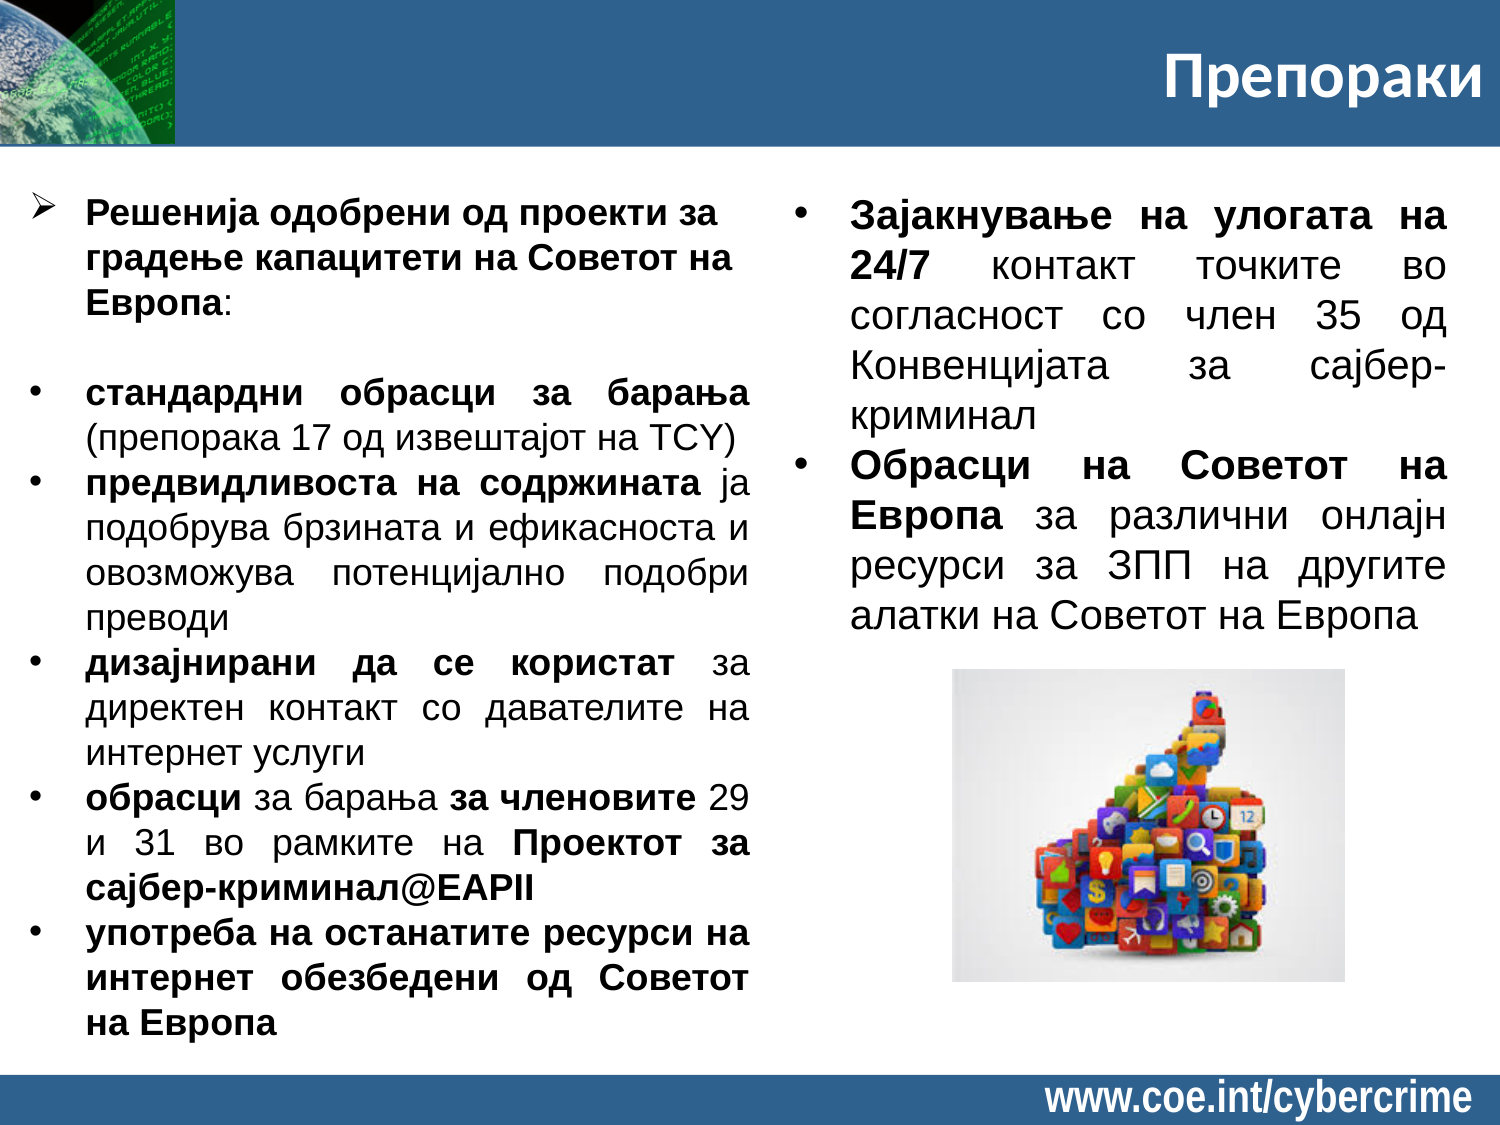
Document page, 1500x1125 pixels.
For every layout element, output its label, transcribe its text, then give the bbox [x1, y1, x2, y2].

picture [0, 0, 175, 144]
text_box [0, 1073, 1030, 1125]
picture [952, 668, 1346, 982]
text_box www.coe.int/cybercrime [1030, 1059, 1500, 1125]
text_box Препораки [177, 0, 1500, 149]
text_box Зајакнување на улогата на 24/7 контакт точките во согласност со член 35 од Конвенцијата за сајбер-криминал Обрасци на Советот на Европа за различни онлајн ресурси за ЗПП на другите алатки на Советот на Европа [778, 180, 1462, 646]
text_box Решенија одобрени од проекти за градење капацитети на Советот на Европа: стандардни обрасци за барања (препорака 17 од извештајот на TCY) предвидливоста на содржината ја подобрува брзината и ефикасноста и овозможува потенцијално подобри преводи дизајнирани да се користат за директен контакт со давателите на интернет услуги обрасци за барања за членовите 29 и 31 во рамките на Проектот за сајбер-криминал@EAPII употреба на останатите ресурси на интернет обезбедени од Советот на Европа [14, 180, 765, 1051]
